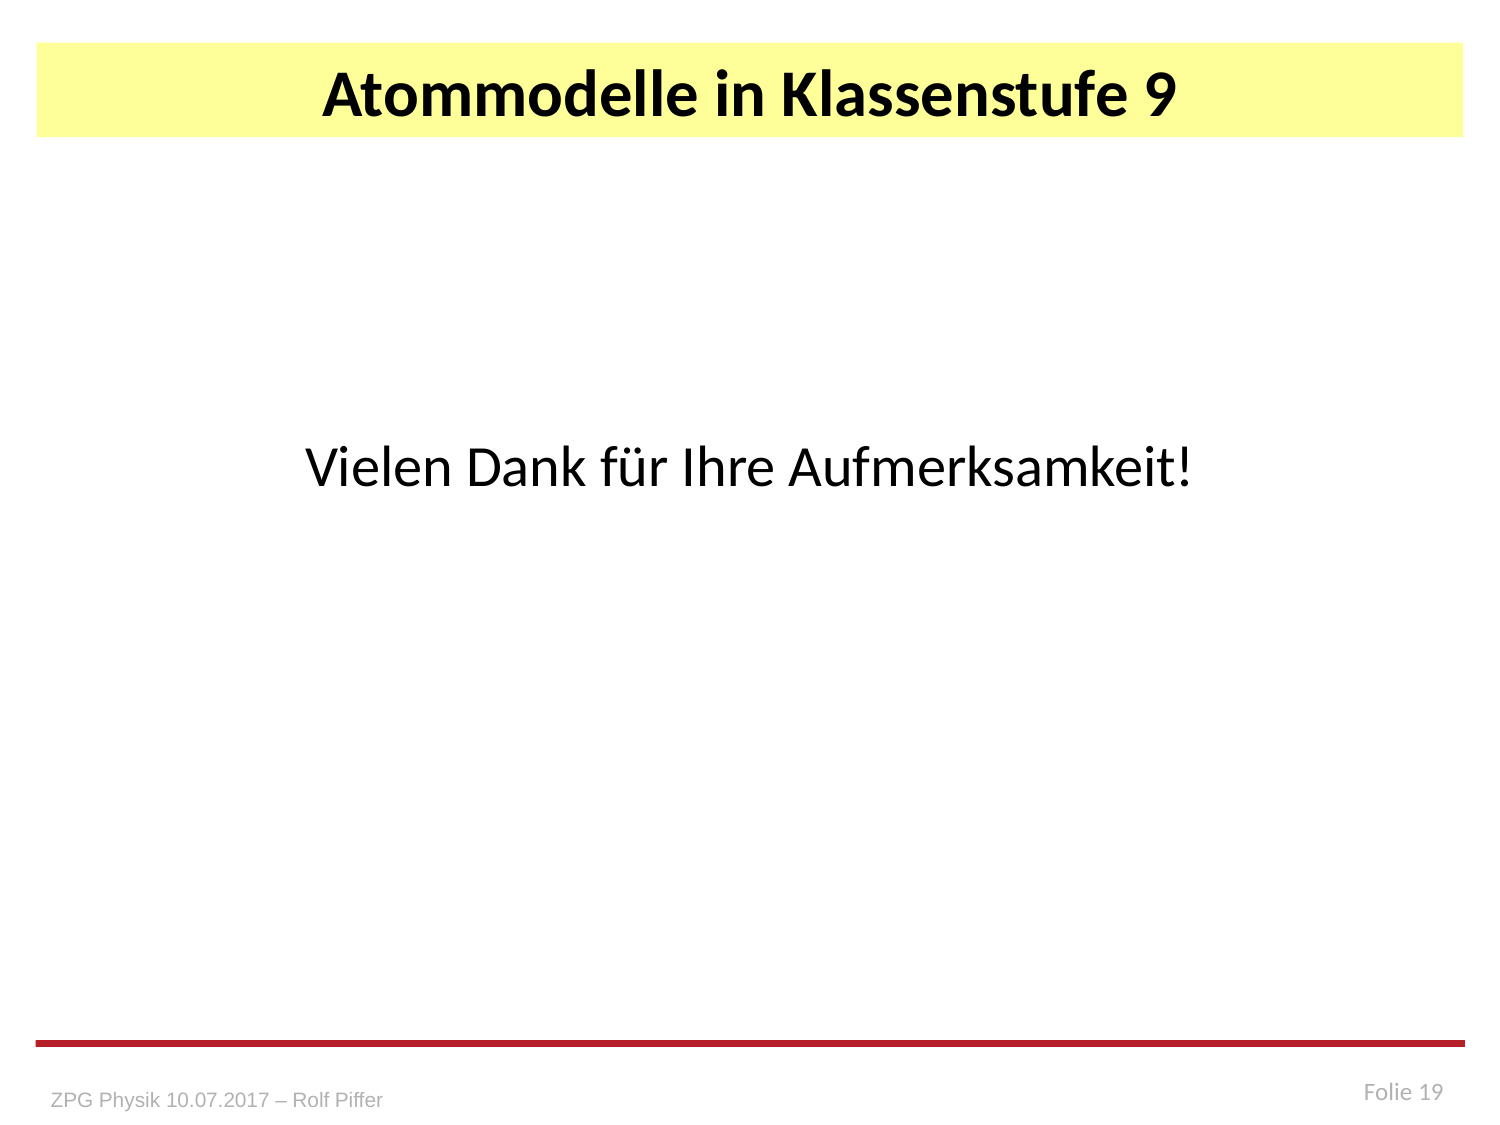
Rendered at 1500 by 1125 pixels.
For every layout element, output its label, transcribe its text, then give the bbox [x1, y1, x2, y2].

footer ZPG Physik 10.07.2017 – Rolf Piffer [35, 1069, 768, 1125]
slide_number Folie 19 [1108, 1060, 1459, 1121]
text_box Vielen Dank für Ihre Aufmerksamkeit! [53, 420, 1447, 506]
title Atommodelle in Klassenstufe 9 [41, 42, 1459, 149]
